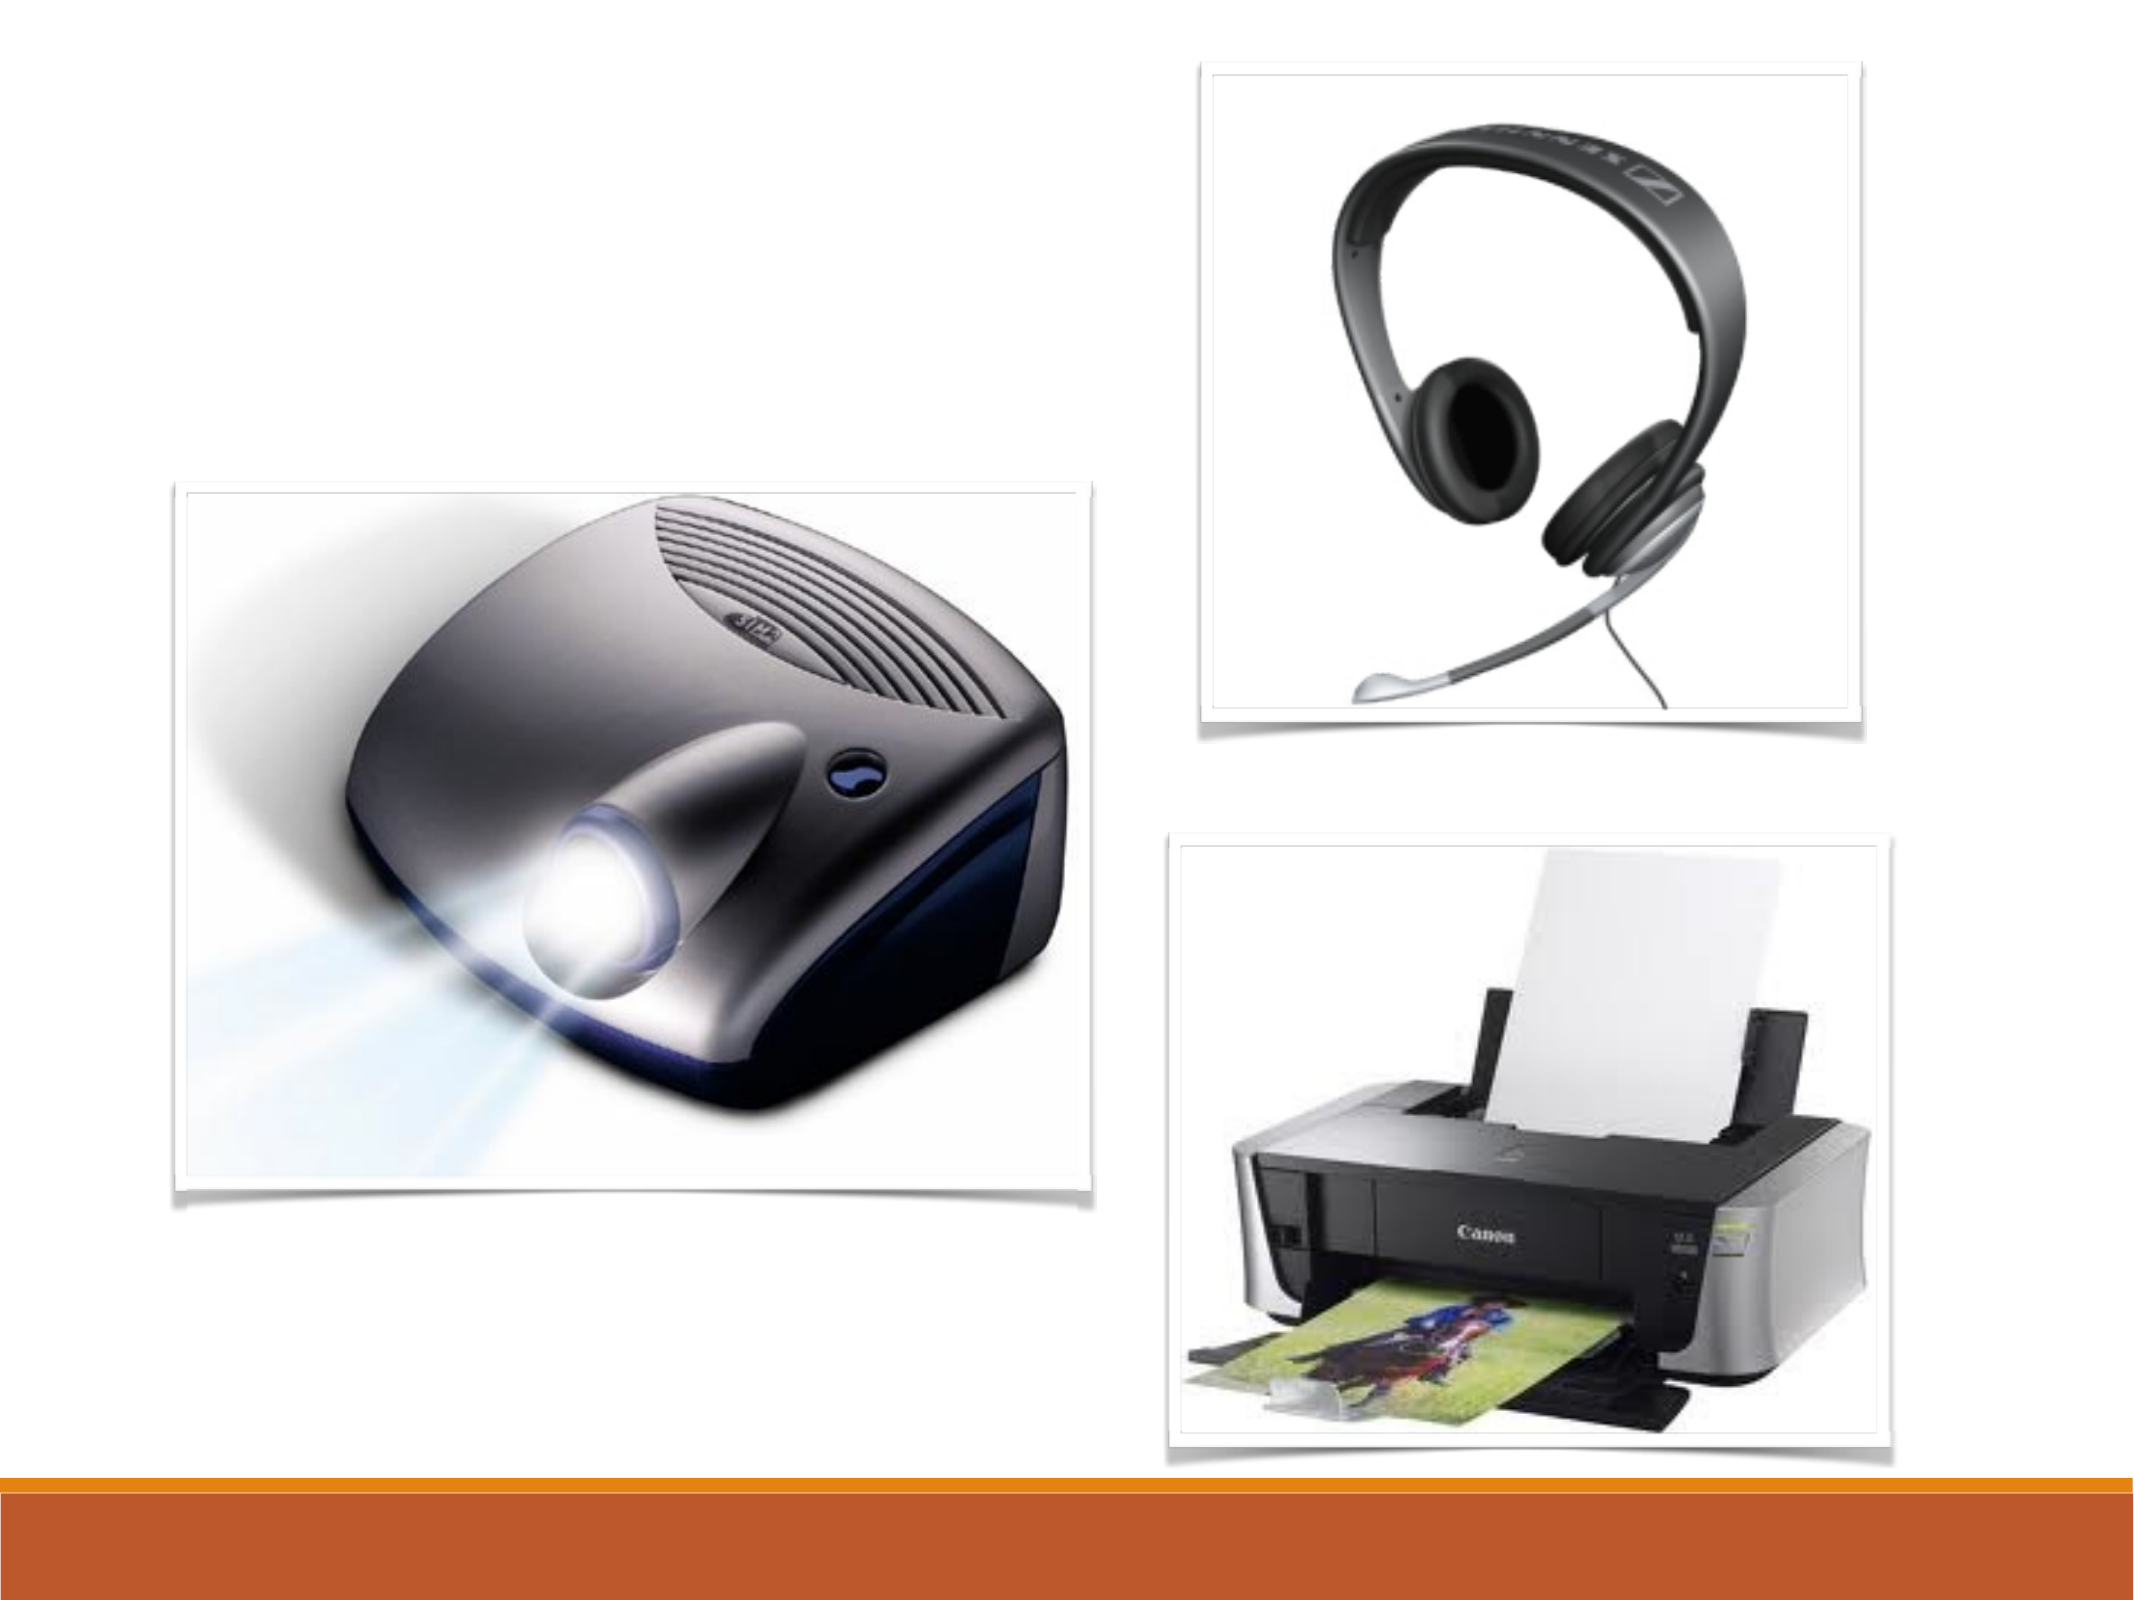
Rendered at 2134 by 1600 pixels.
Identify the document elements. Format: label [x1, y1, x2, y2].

text_box [169, 481, 1098, 1214]
text_box [1163, 832, 1899, 1471]
text_box [1194, 61, 1867, 744]
